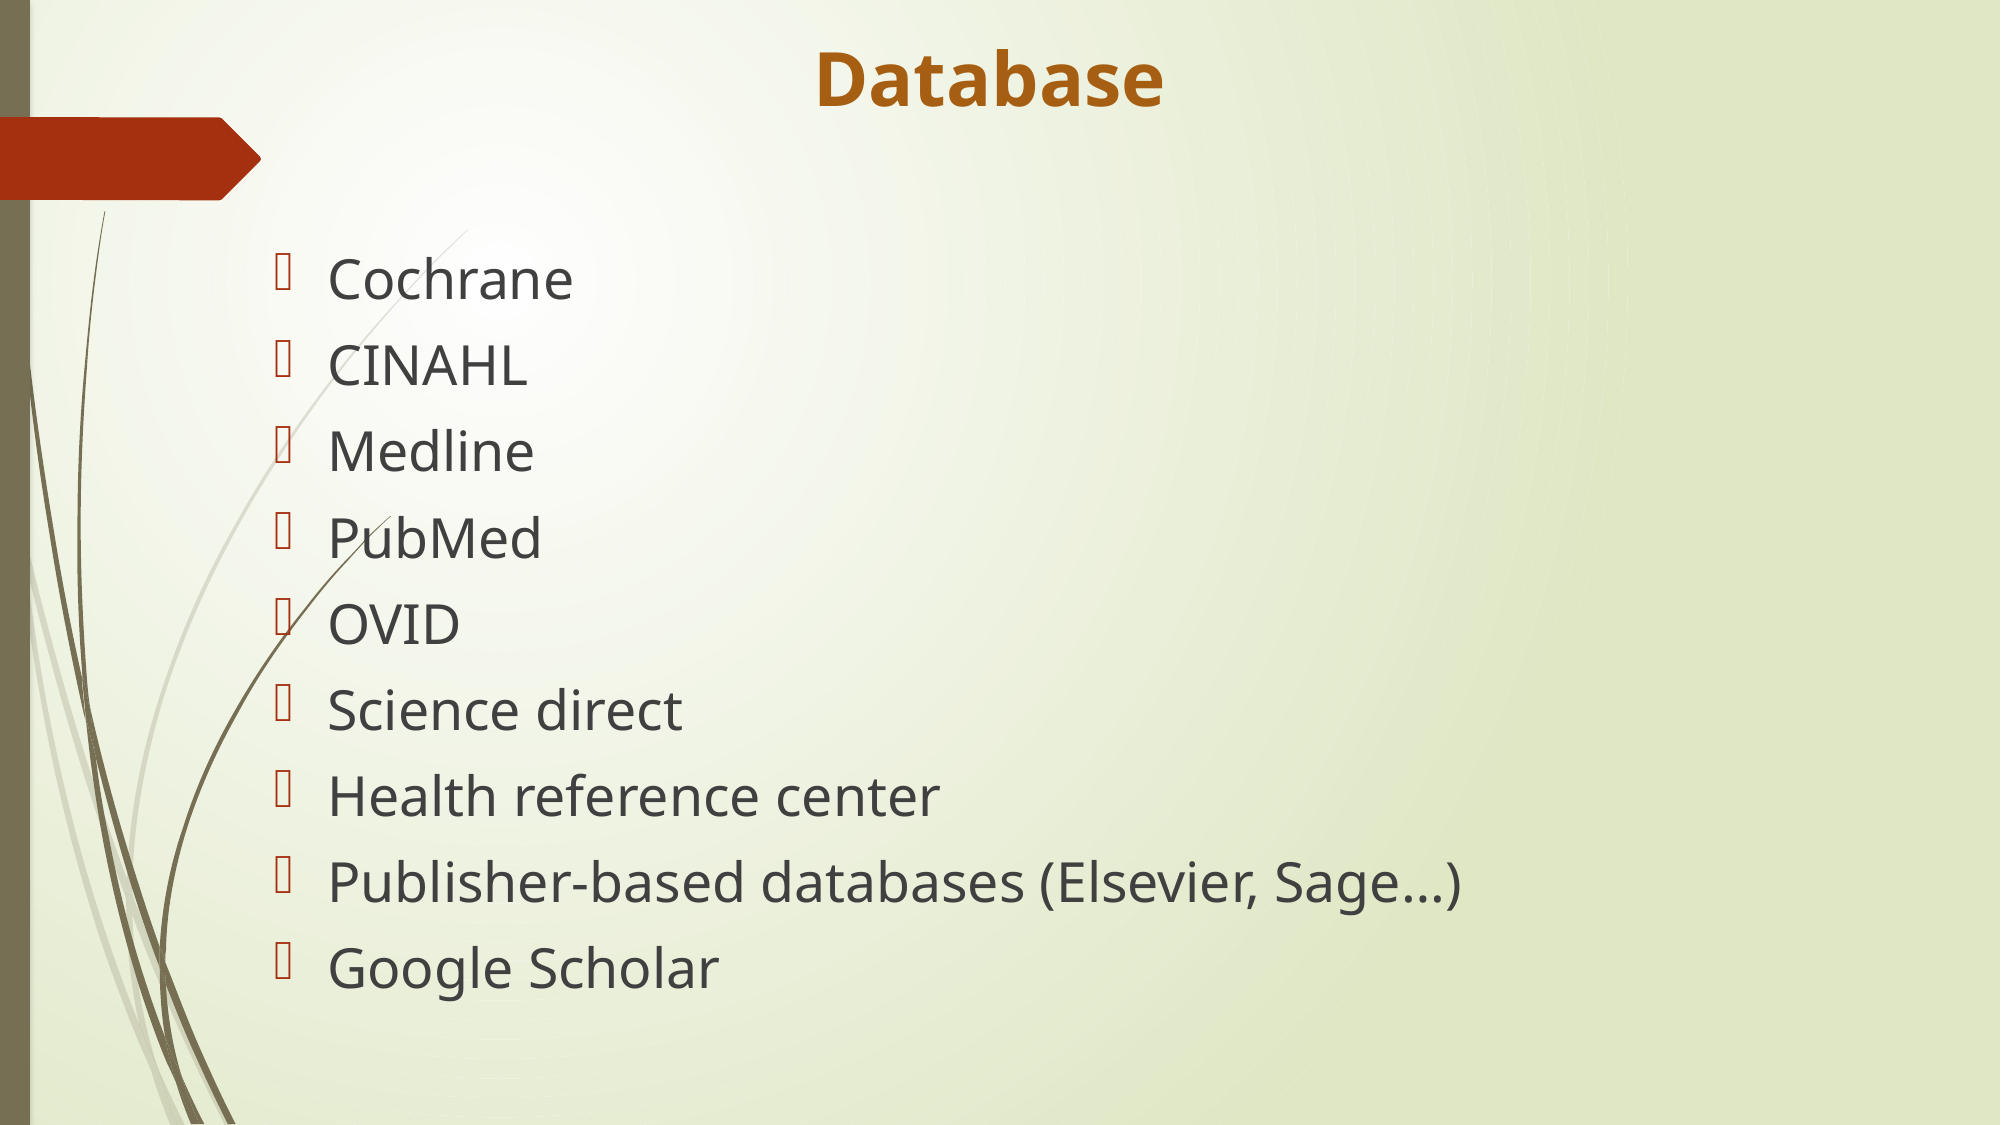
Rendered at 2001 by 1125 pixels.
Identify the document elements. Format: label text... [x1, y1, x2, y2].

title Database [258, 23, 1721, 235]
list Cochrane CINAHL Medline PubMed OVID Science direct Health reference center Publisher-based databases (Elsevier, Sage…) Google Scholar [258, 236, 1769, 1015]
